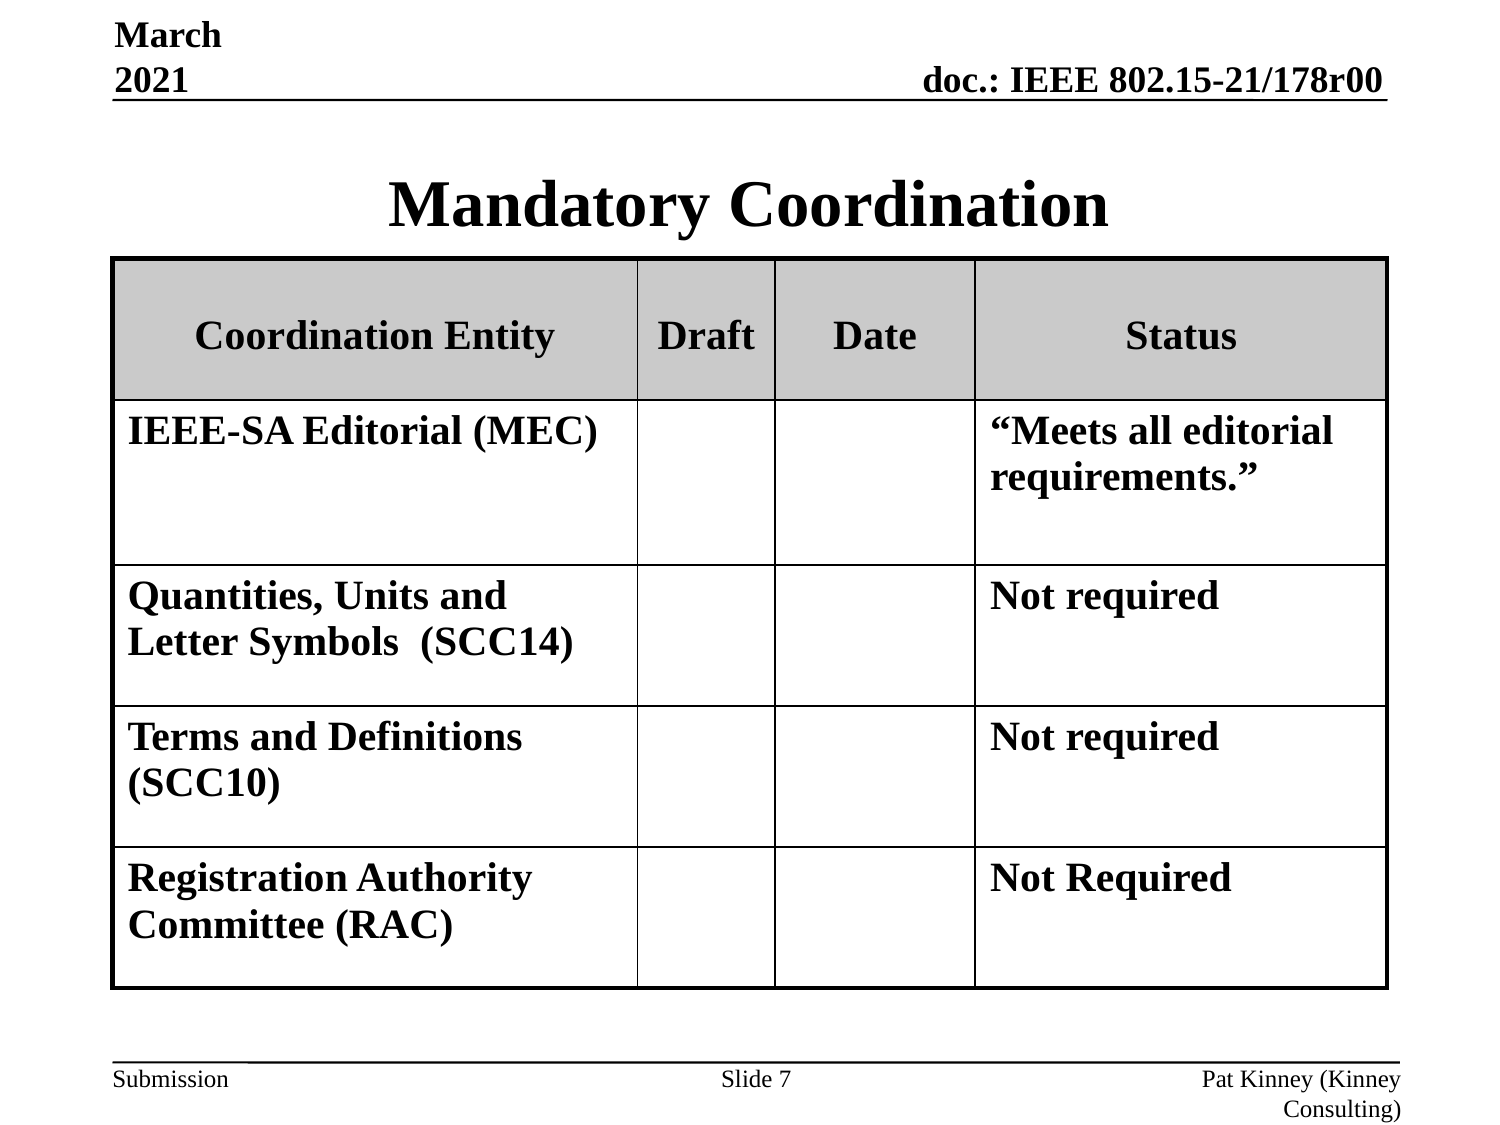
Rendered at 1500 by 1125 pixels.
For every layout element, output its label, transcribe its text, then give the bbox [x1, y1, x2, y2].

table_cell [776, 566, 974, 705]
table_cell IEEE-SA Editorial (MEC) [115, 401, 637, 564]
table_cell [638, 401, 774, 564]
table_cell Not required [976, 707, 1385, 846]
table_cell Terms and Definitions (SCC10) [115, 707, 637, 846]
slide_number Slide 7 [712, 1061, 800, 1093]
table_header Date [776, 261, 974, 399]
table_cell [638, 707, 774, 846]
table_cell Registration Authority Committee (RAC) [115, 848, 637, 986]
table_cell Not required [976, 566, 1385, 705]
table_cell [638, 566, 774, 705]
table_cell [776, 707, 974, 846]
table_cell Not Required [976, 848, 1385, 986]
title Mandatory Coordination [112, 112, 1388, 256]
table_header Draft [638, 261, 774, 399]
table_cell “Meets all editorial requirements.” [976, 401, 1385, 564]
table_cell [776, 848, 974, 986]
footer Pat Kinney (Kinney Consulting) [1092, 1061, 1402, 1093]
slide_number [114, 54, 270, 101]
table_header Coordination Entity [115, 261, 637, 399]
table_cell Quantities, Units and Letter Symbols (SCC14) [115, 566, 637, 705]
table_header Status [976, 261, 1385, 399]
table_cell [638, 848, 774, 986]
table_cell [776, 401, 974, 564]
